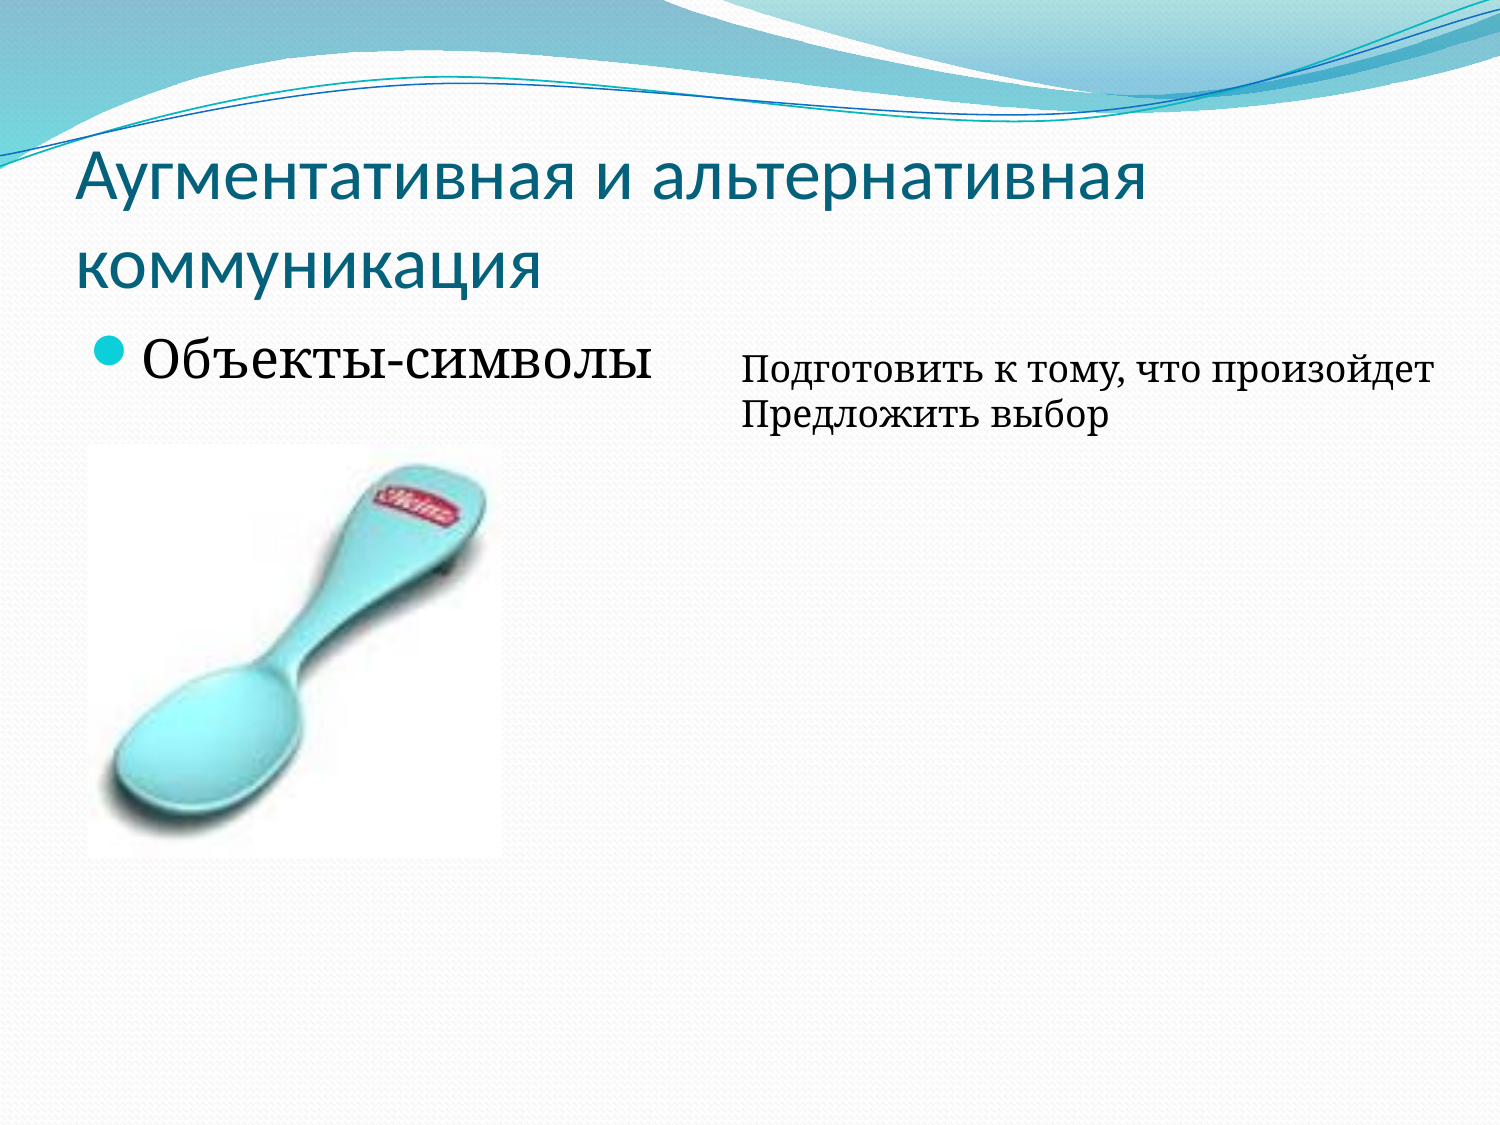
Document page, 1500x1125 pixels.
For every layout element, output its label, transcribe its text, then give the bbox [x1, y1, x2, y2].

title Аугментативная и альтернативная коммуникация [75, 115, 1425, 303]
list Объекты-символы [75, 317, 1425, 1038]
picture [88, 444, 503, 859]
text_box Подготовить к тому, что произойдет Предложить выбор [726, 338, 1459, 443]
